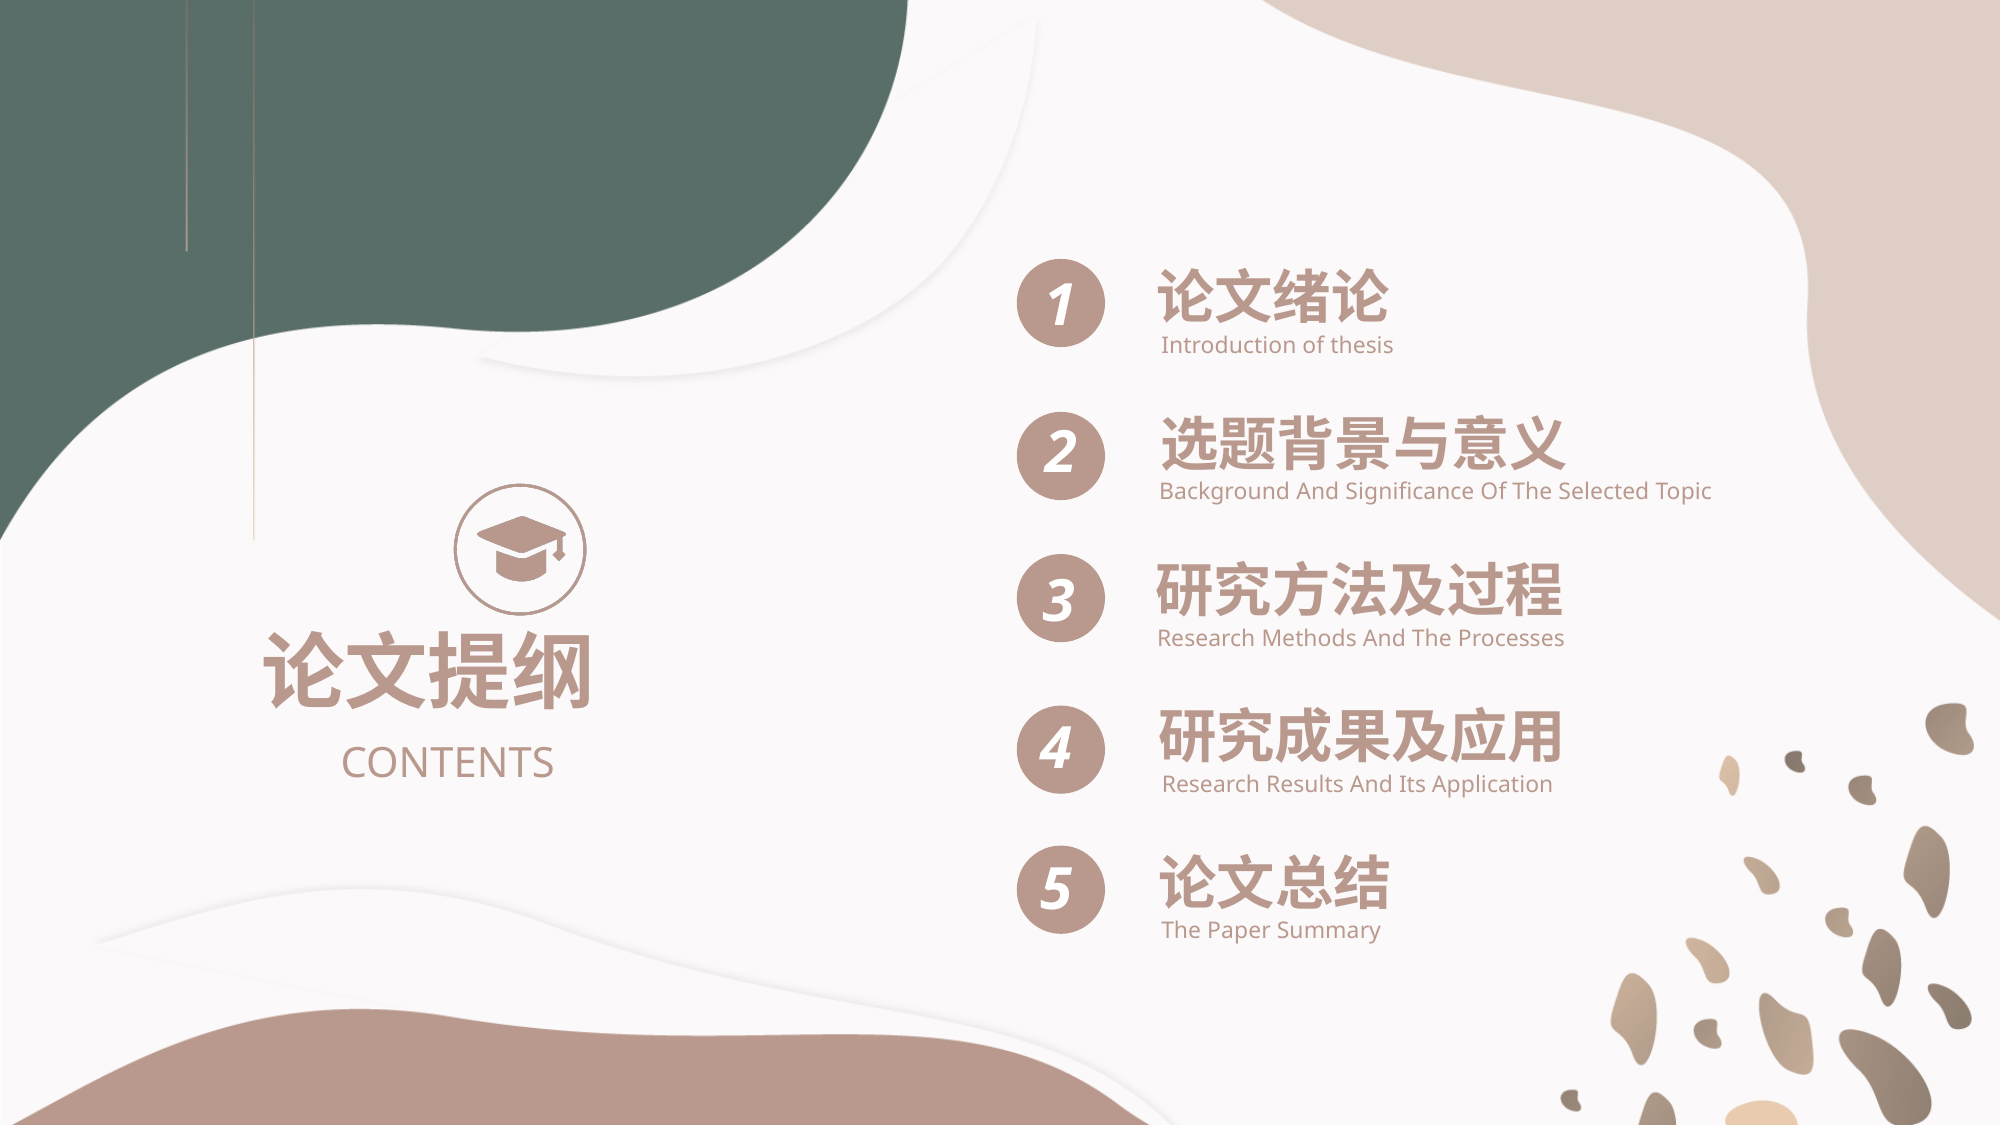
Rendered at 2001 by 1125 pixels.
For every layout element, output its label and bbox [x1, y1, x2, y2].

text_box [1016, 399, 1939, 510]
text_box [1016, 545, 1937, 656]
text_box [246, 477, 804, 794]
text_box [1016, 253, 1942, 364]
text_box [1016, 838, 1941, 949]
picture [0, 0, 2000, 1125]
text_box [1016, 692, 1942, 803]
